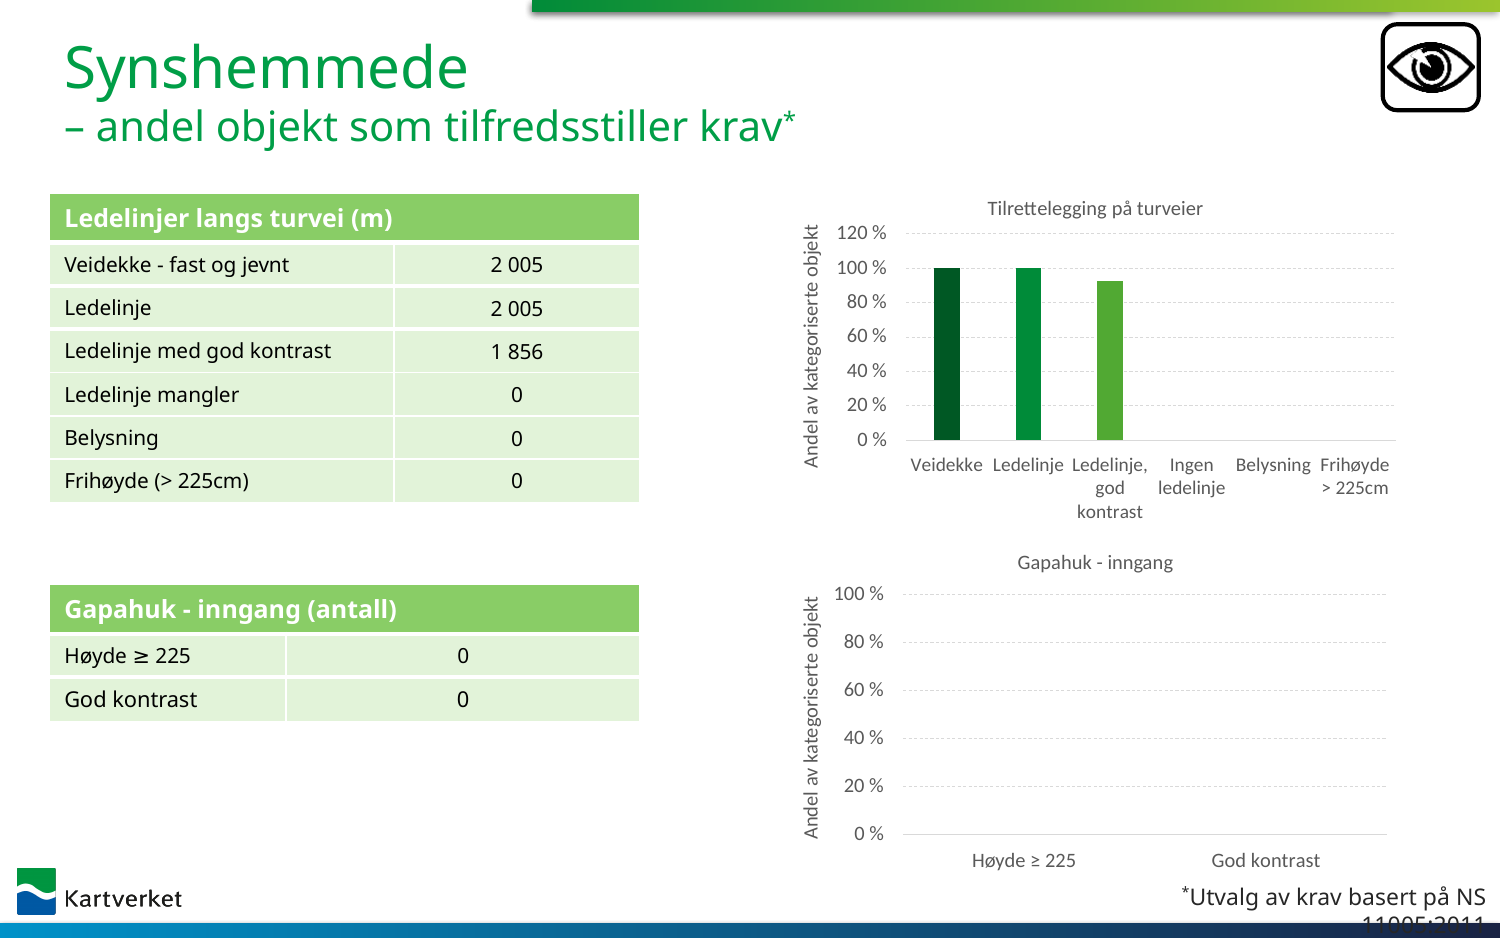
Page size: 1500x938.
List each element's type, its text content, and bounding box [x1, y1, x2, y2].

table_cell Ledelinje med god kontrast [50, 331, 393, 372]
table_header Ledelinjer langs turvei (m) [50, 194, 639, 240]
table_cell Høyde ≥ 225 [50, 636, 285, 675]
table_cell God kontrast [50, 679, 285, 721]
table_cell Frihøyde (> 225cm) [50, 460, 393, 502]
table_cell 0 [287, 679, 639, 721]
table_cell 2 005 [395, 245, 639, 284]
table_cell Ledelinje mangler [50, 373, 393, 415]
table_cell Belysning [50, 417, 393, 458]
table_cell 2 005 [395, 288, 639, 327]
table_cell 1 856 [395, 331, 639, 372]
table_cell 0 [395, 460, 639, 502]
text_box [1382, 24, 1480, 111]
table_cell 0 [395, 373, 639, 415]
picture [791, 541, 1400, 880]
table_cell 0 [287, 636, 639, 675]
table_cell Ledelinje [50, 288, 393, 327]
text_box Synshemmede – andel objekt som tilfredsstiller krav* [49, 24, 1431, 158]
table_cell 0 [395, 417, 639, 458]
picture [791, 187, 1400, 526]
table_header Gapahuk - inngang (antall) [50, 585, 639, 632]
text_box *Utvalg av krav basert på NS 11005:2011 [1068, 873, 1500, 938]
table_cell Veidekke - fast og jevnt [50, 245, 393, 284]
